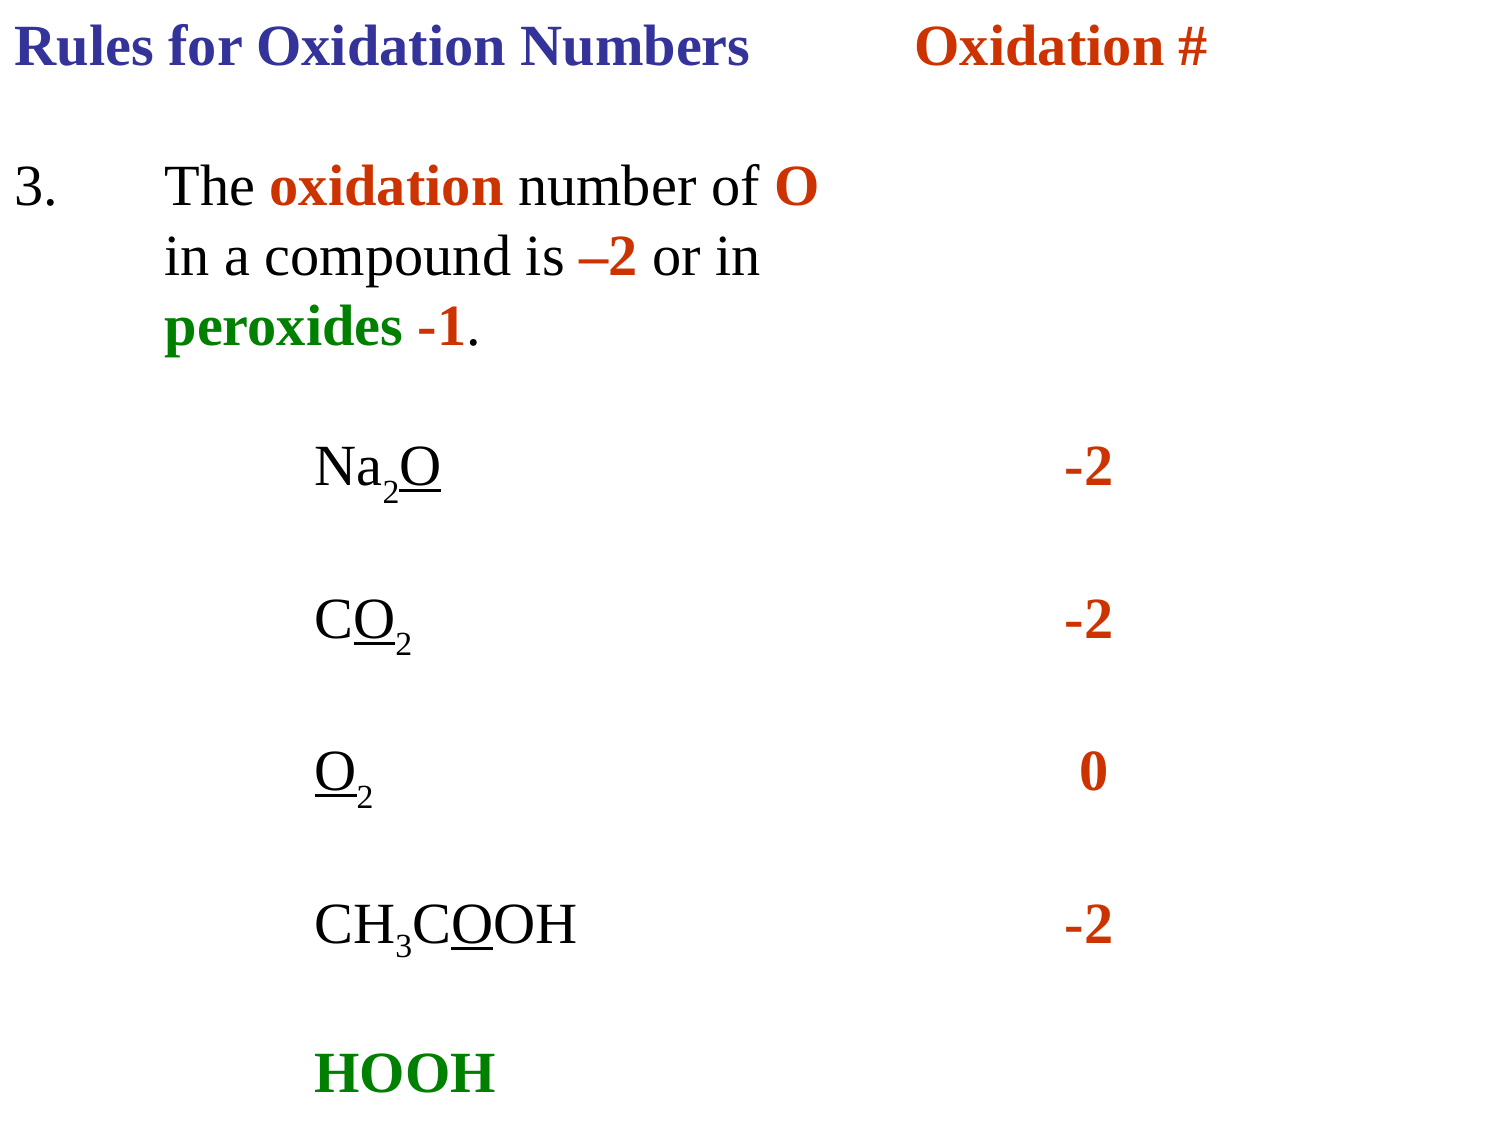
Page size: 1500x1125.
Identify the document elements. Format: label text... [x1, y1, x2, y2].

text_box Rules for Oxidation Numbers Oxidation # 3. The oxidation number of O in a compound is –2 or in peroxides -1. Na2O -2 CO2 -2 O2 0 CH3COOH -2 HOOH [0, 0, 1500, 1112]
